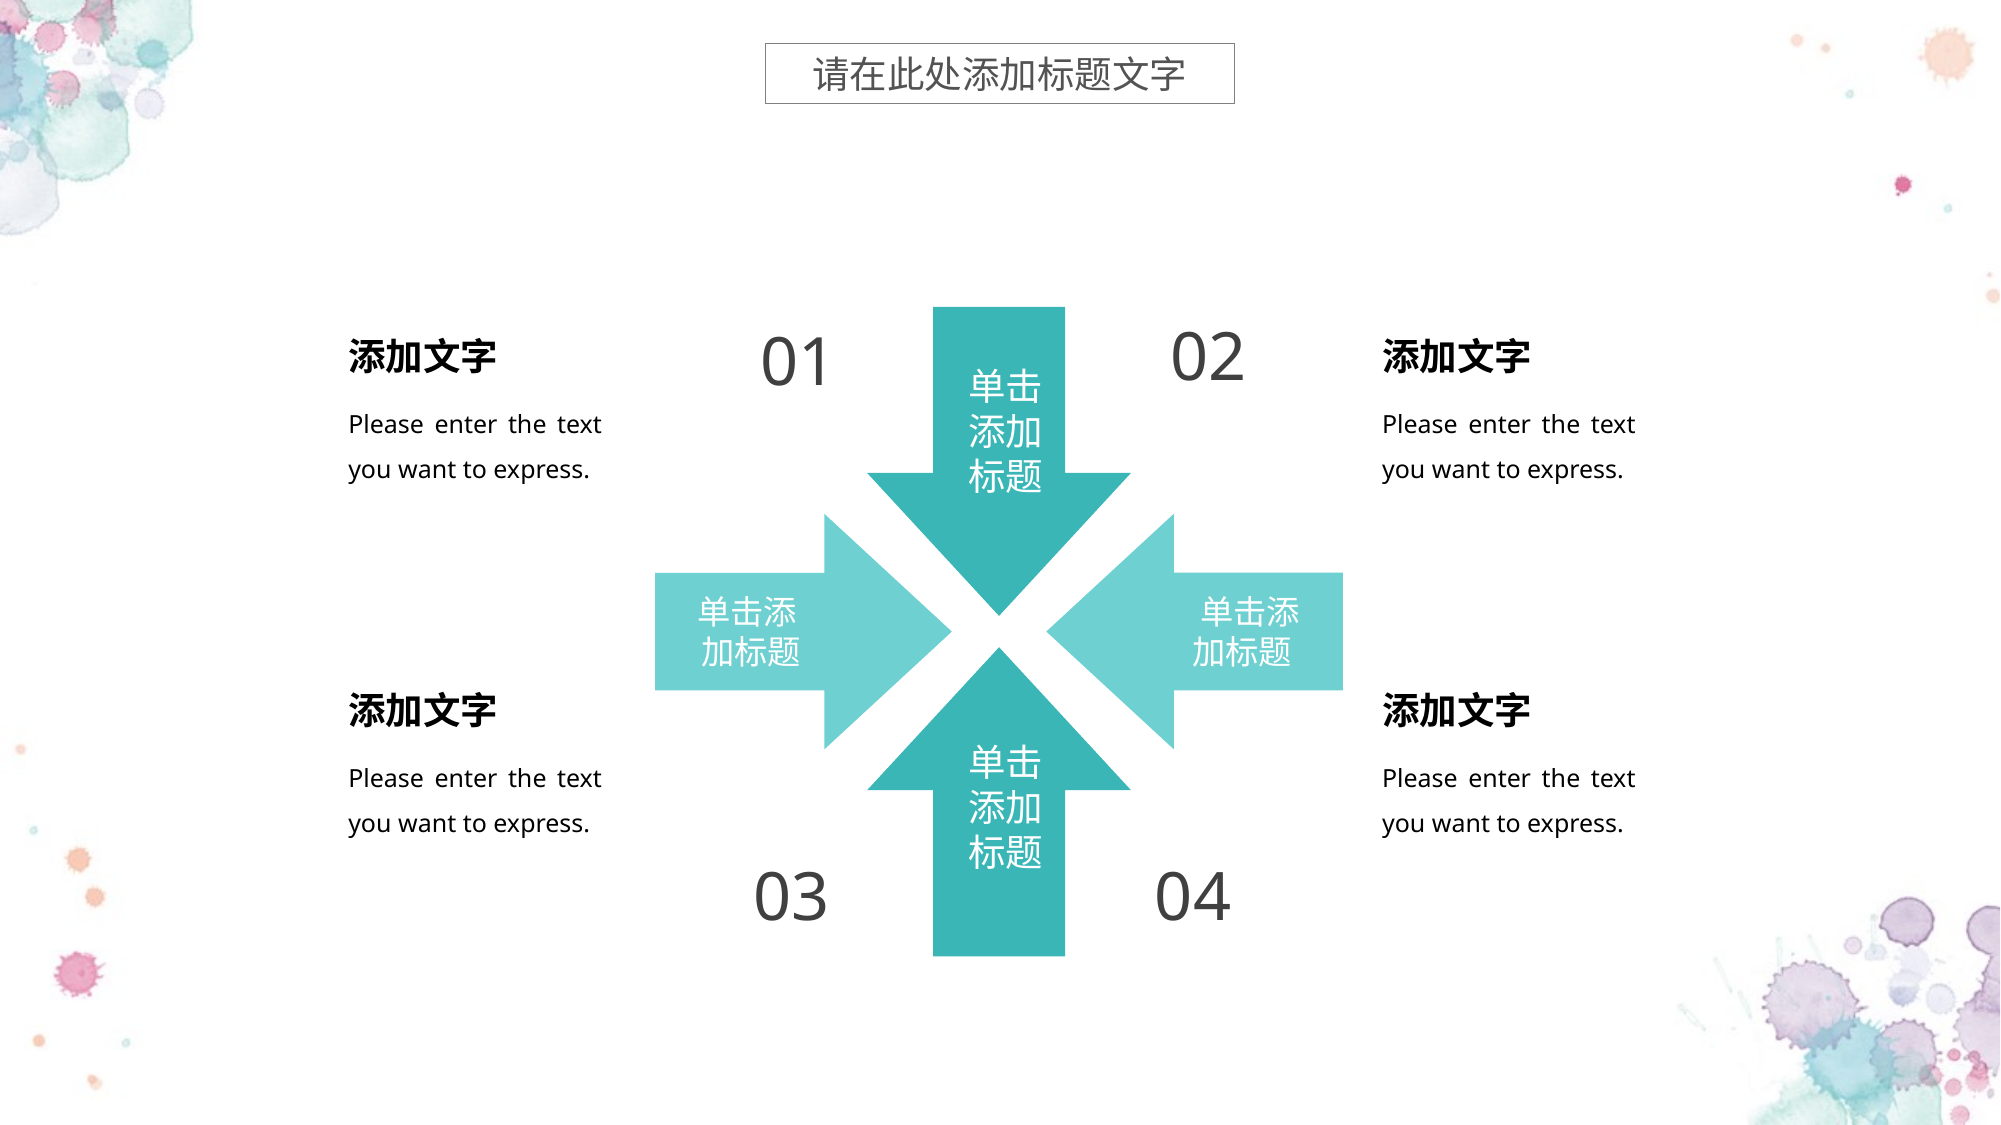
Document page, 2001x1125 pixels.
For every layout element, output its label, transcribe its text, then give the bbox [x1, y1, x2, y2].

text_box 01 [741, 311, 856, 407]
picture [0, 0, 2001, 1125]
text_box Please enter the text you want to express. [333, 386, 617, 491]
text_box 添加文字 [333, 679, 571, 740]
text_box 04 [1135, 845, 1250, 941]
text_box 03 [734, 845, 849, 941]
text_box Please enter the text you want to express. [1367, 740, 1651, 846]
text_box Please enter the text you want to express. [333, 740, 617, 846]
text_box 02 [1151, 306, 1266, 401]
text_box [867, 306, 1131, 616]
text_box 添加文字 [1367, 679, 1604, 740]
text_box 单击 添加 标题 [927, 355, 1064, 506]
text_box 添加文字 [1367, 325, 1604, 386]
text_box Please enter the text you want to express. [1367, 386, 1651, 491]
text_box 单击 添加 标题 [927, 731, 1064, 881]
text_box 单击添加标题 [1163, 583, 1322, 679]
text_box 添加文字 [333, 325, 571, 386]
text_box [1046, 513, 1343, 750]
text_box [655, 513, 952, 750]
text_box 请在此处添加标题文字 [765, 43, 1235, 104]
text_box [867, 647, 1131, 957]
text_box 单击添 加标题 [664, 583, 830, 679]
